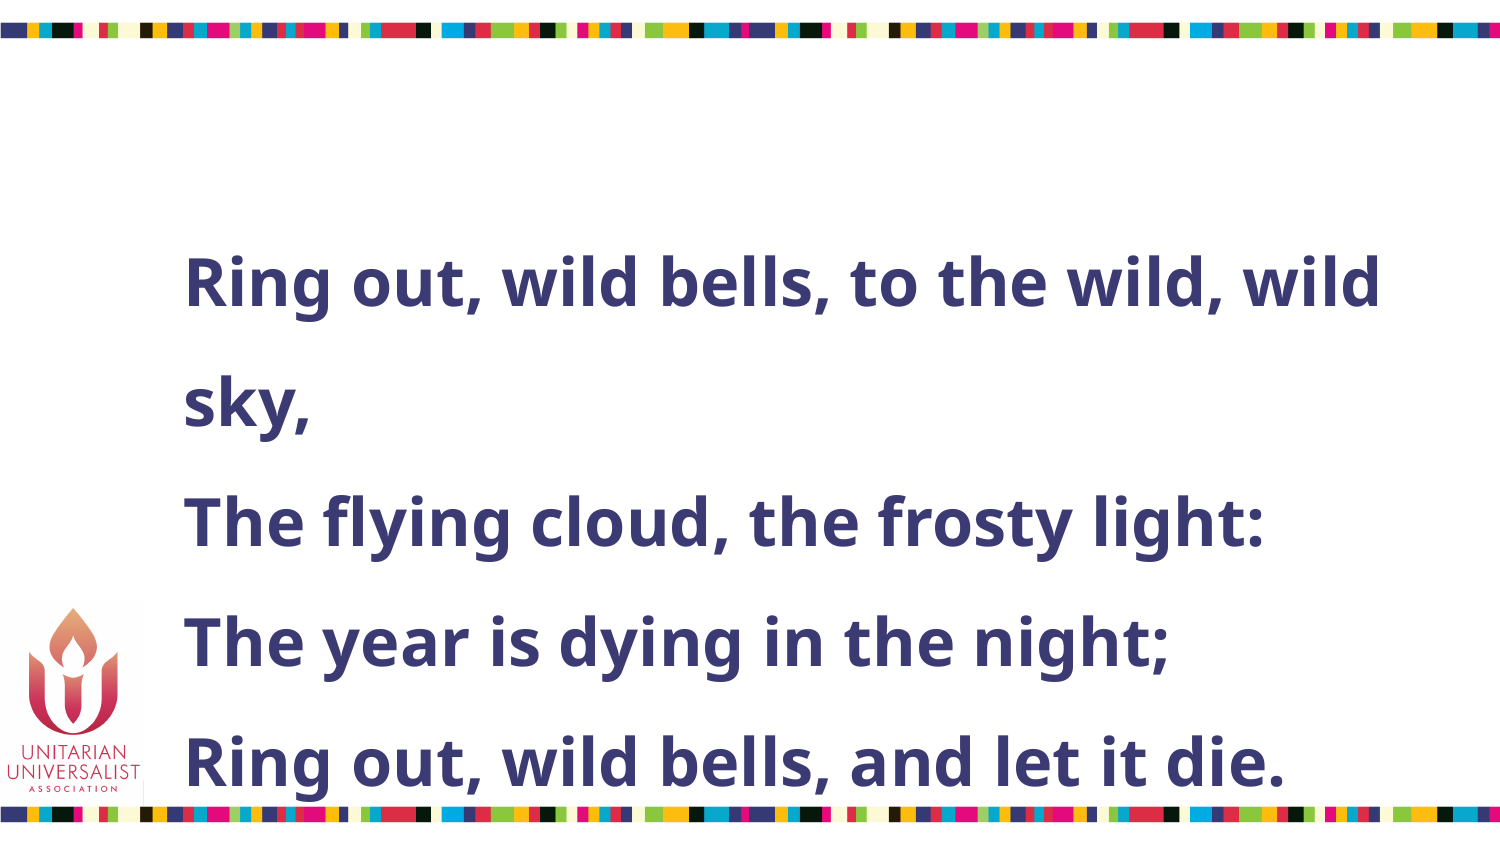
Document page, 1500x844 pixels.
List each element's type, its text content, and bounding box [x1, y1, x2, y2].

text_box Ring out, wild bells, to the wild, wild sky, The flying cloud, the frosty light: The year is dying in the night; Ring out, wild bells, and let it die. [168, 184, 1495, 805]
picture [0, 600, 1500, 824]
picture [0, 22, 1500, 40]
